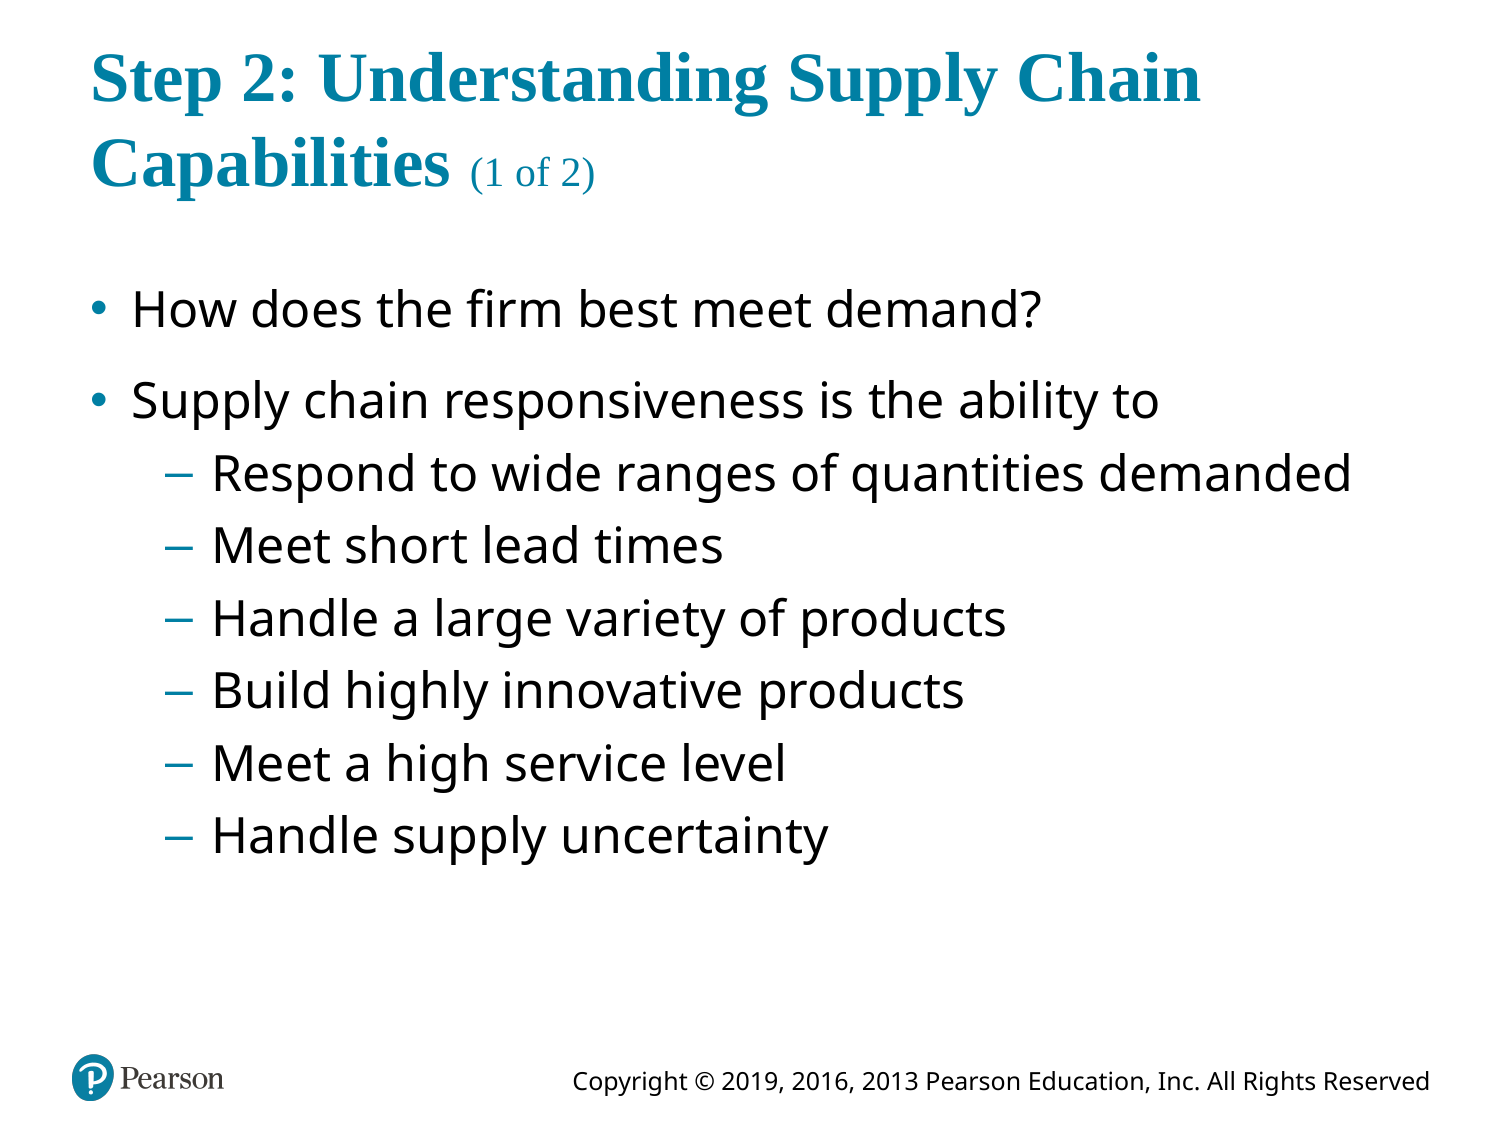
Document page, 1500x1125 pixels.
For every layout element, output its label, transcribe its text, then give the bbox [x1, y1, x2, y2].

picture [72, 1054, 88, 1070]
picture [98, 1054, 224, 1101]
title Step 2: Understanding Supply Chain Capabilities (1 of 2) [75, 0, 1425, 216]
picture [80, 1063, 106, 1088]
picture [72, 1087, 83, 1101]
list How does the firm best meet demand? Supply chain responsiveness is the ability to Respond to wide ranges of quantities demanded Meet short lead times Handle a large variety of products Build highly innovative products Meet a high service level Handle supply uncertainty [75, 262, 1425, 931]
